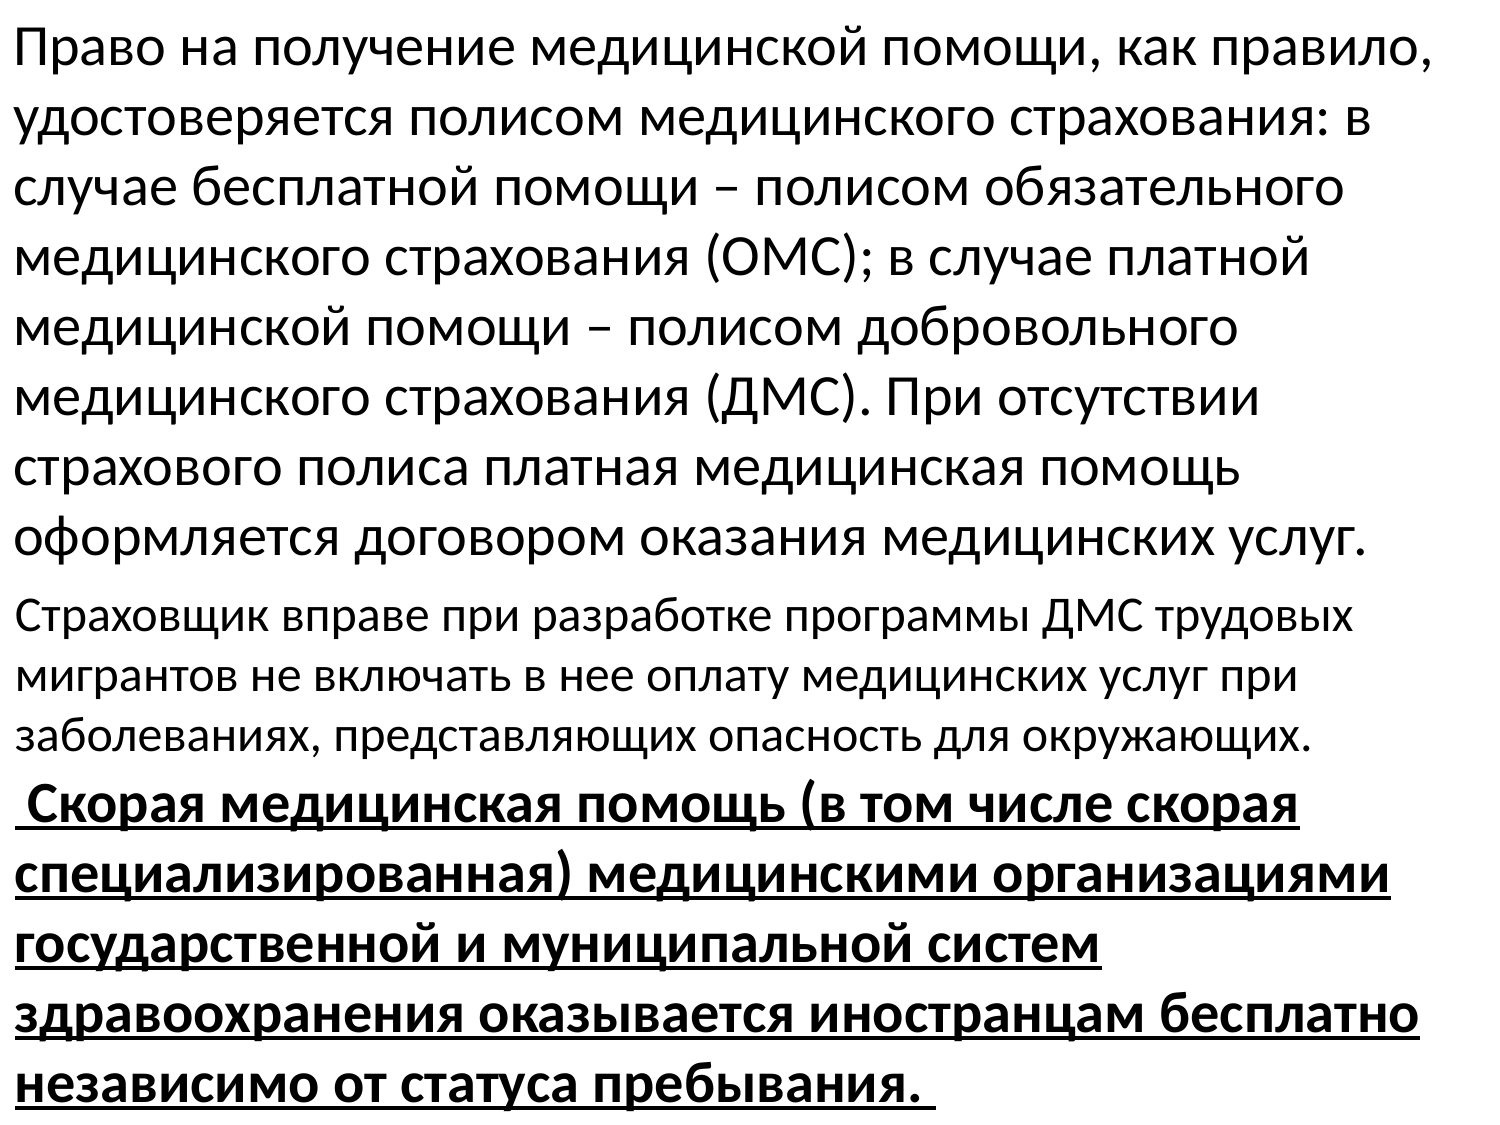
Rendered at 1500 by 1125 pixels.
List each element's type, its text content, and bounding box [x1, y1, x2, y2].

text_box Скорая медицинская помощь (в том числе скорая специализированная) медицинскими организациями государственной и муниципальной систем здравоохранения оказывается иностранцам бесплатно независимо от статуса пребывания. [0, 769, 1500, 1122]
text_box Право на получение медицинской помощи, как правило, удостоверяется полисом медицинского страхования: в случае бесплатной помощи – полисом обязательного медицинского страхования (ОМС); в случае платной медицинской помощи – полисом добровольного медицинского страхования (ДМС). При отсутствии страхового полиса платная медицинская помощь оформляется договором оказания медицинских услуг. [0, 0, 1499, 574]
text_box Страховщик вправе при разработке программы ДМС трудовых мигрантов не включать в нее оплату медицинских услуг при заболеваниях, представляющих опасность для окружающих. [0, 574, 1500, 769]
